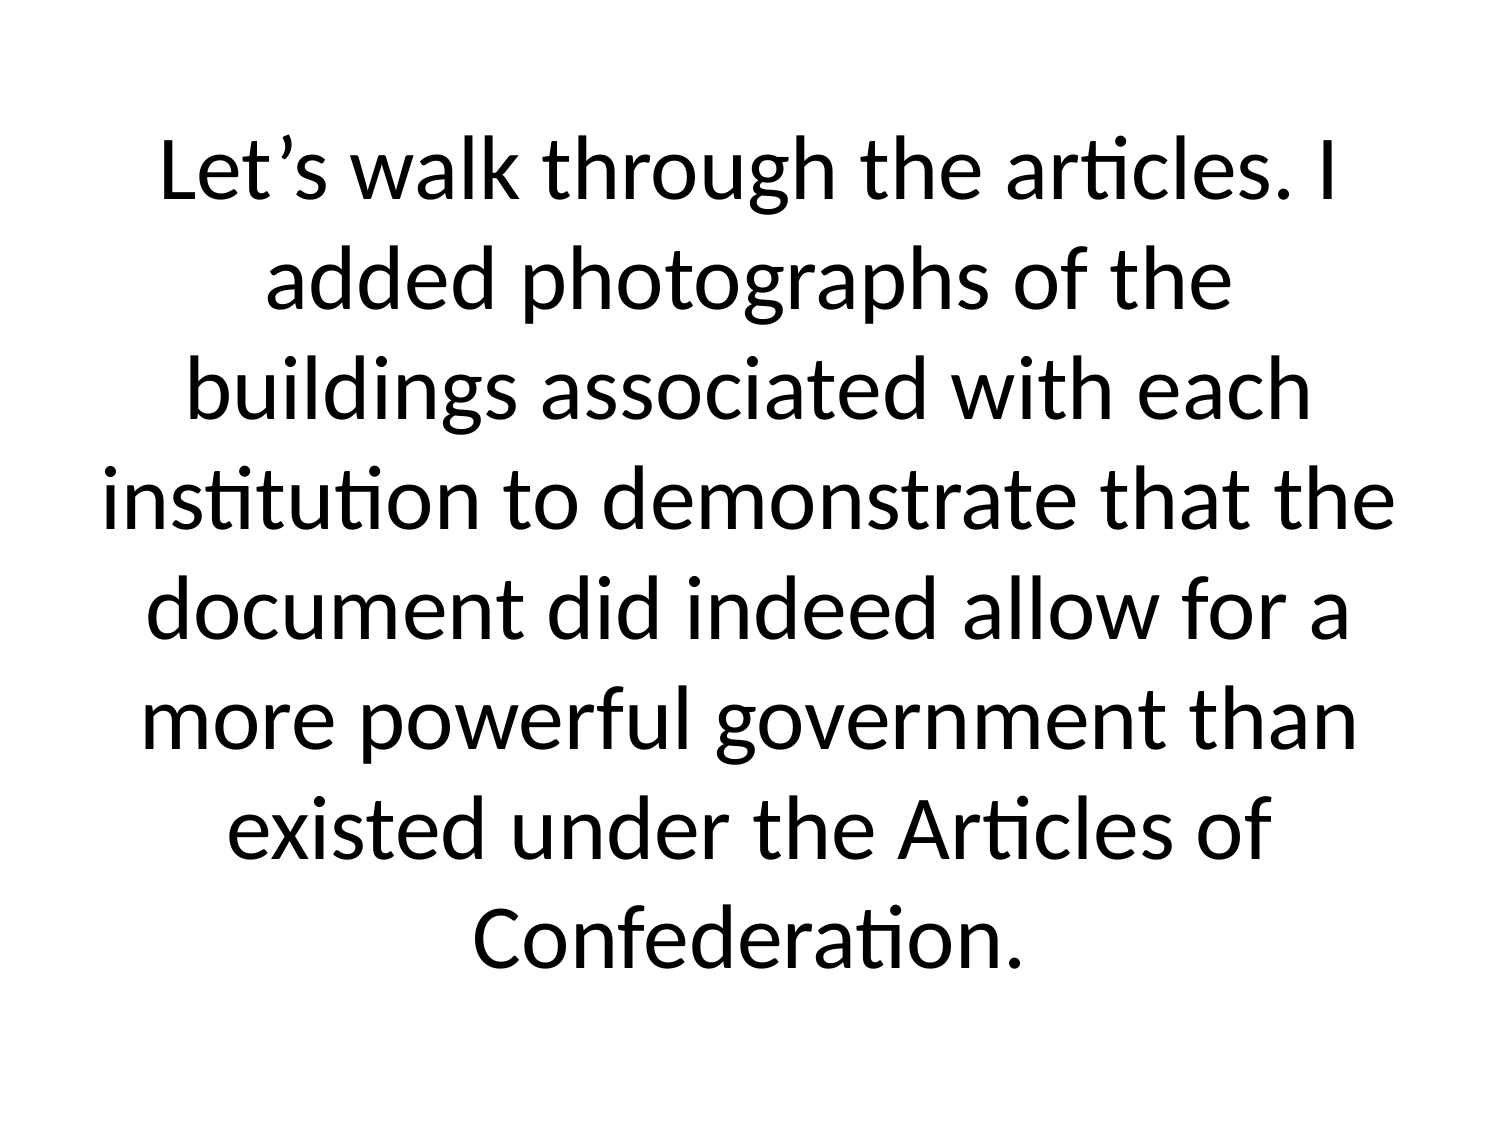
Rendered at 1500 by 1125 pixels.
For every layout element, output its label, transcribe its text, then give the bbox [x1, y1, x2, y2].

title Let’s walk through the articles. I added photographs of the buildings associated with each institution to demonstrate that the document did indeed allow for a more powerful government than existed under the Articles of Confederation. [74, 44, 1426, 1051]
